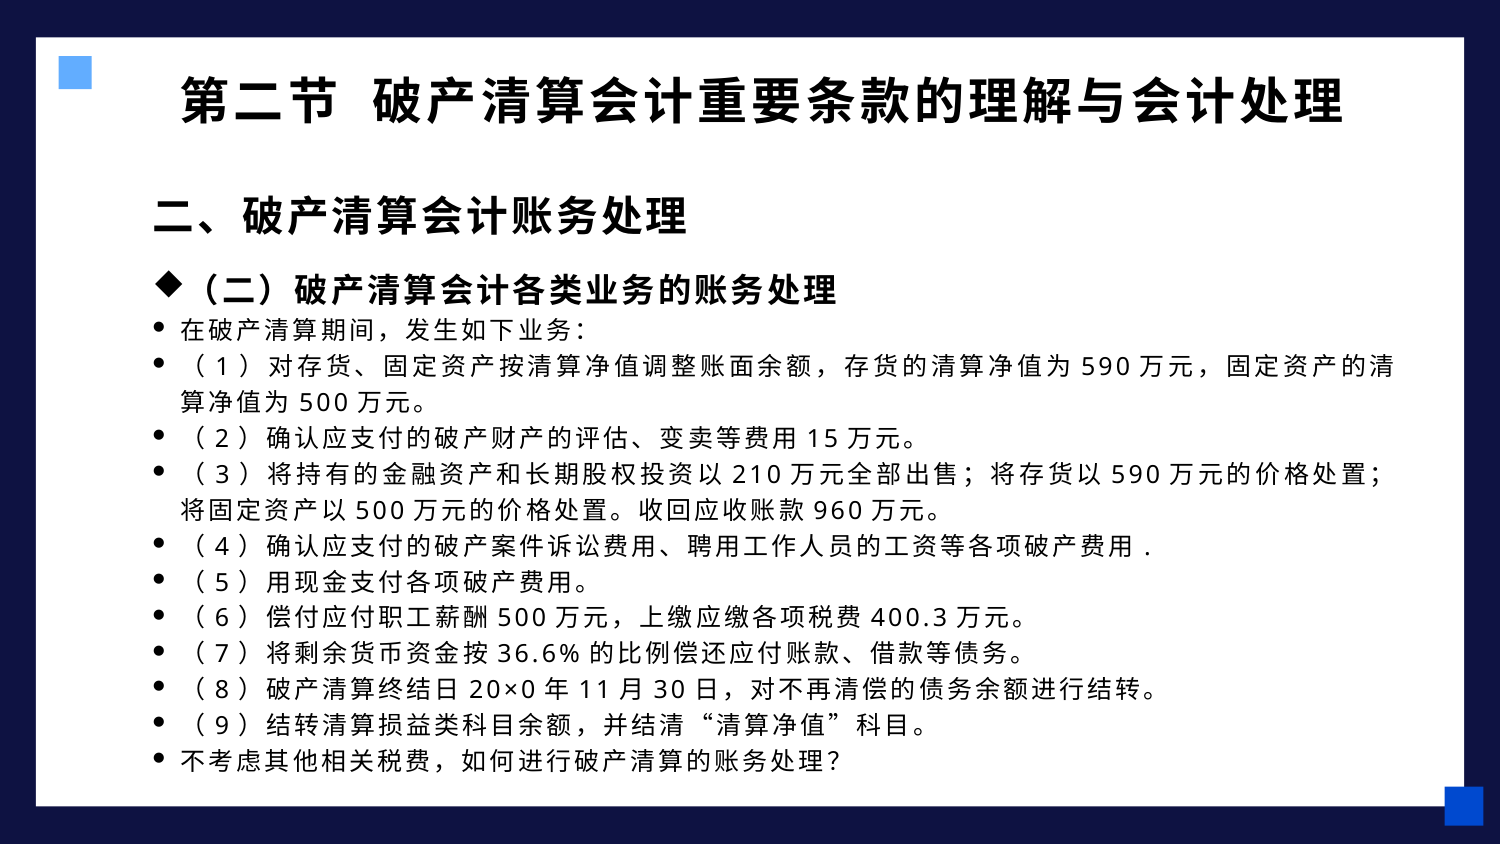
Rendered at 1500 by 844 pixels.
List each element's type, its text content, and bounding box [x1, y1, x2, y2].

list 二、破产清算会计账务处理 （二）破产清算会计各类业务的账务处理 在破产清算期间，发生如下业务： （1）对存货、固定资产按清算净值调整账面余额，存货的清算净值为590万元，固定资产的清算净值为500万元。 （2）确认应支付的破产财产的评估、变卖等费用15万元。 （3）将持有的金融资产和长期股权投资以210万元全部出售；将存货以590万元的价格处置；将固定资产以500万元的价格处置。收回应收账款960万元。 （4）确认应支付的破产案件诉讼费用、聘用工作人员的工资等各项破产费用. （5）用现金支付各项破产费用。 （6）偿付应付职工薪酬500万元，上缴应缴各项税费400.3万元。 （7）将剩余货币资金按36.6%的比例偿还应付账款、借款等债务。 （8）破产清算终结日20×0年11月30日，对不再清偿的债务余额进行结转。 （9）结转清算损益类科目余额，并结清“清算净值”科目。 不考虑其他相关税费，如何进行破产清算的账务处理？ [135, 180, 1412, 750]
title 第二节 破产清算会计重要条款的理解与会计处理 [141, 48, 1379, 138]
